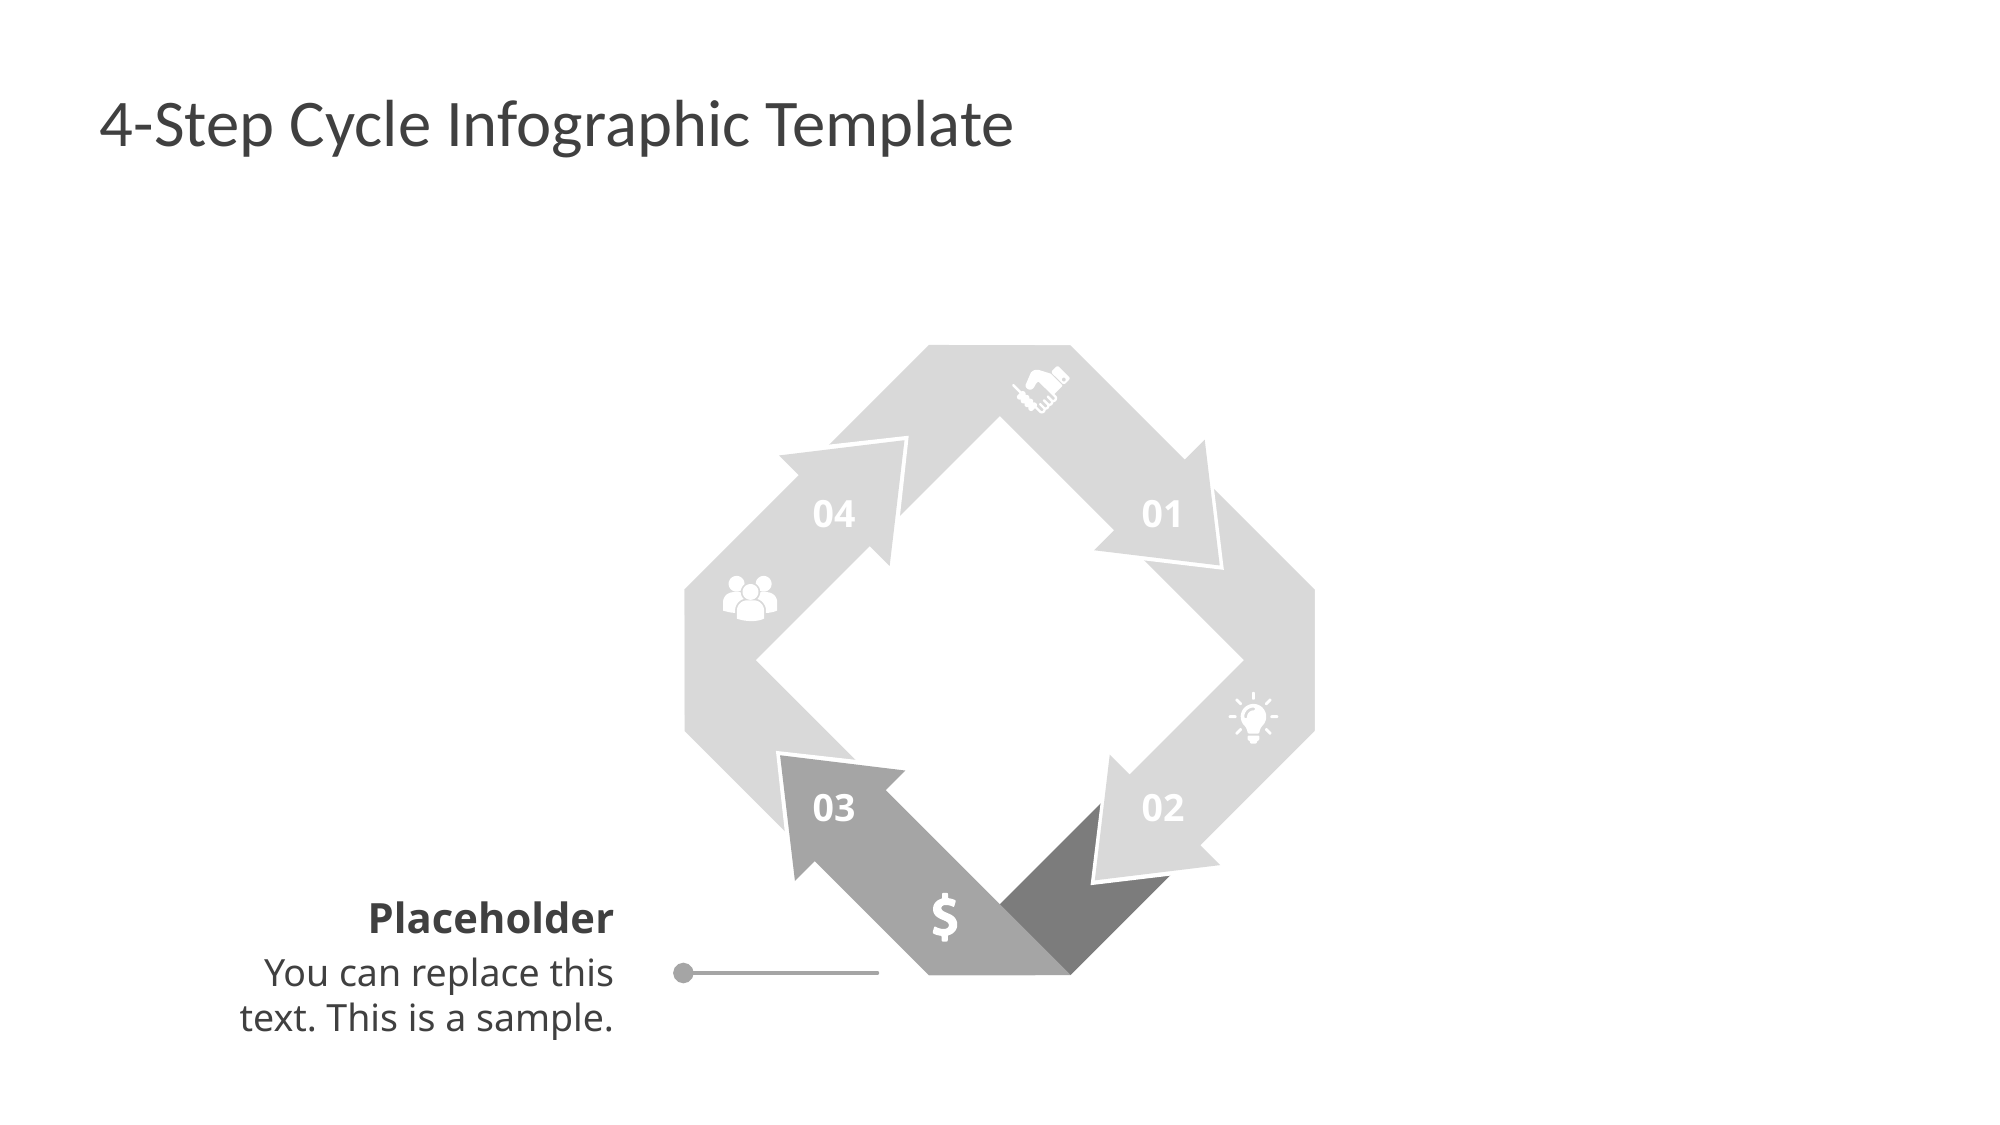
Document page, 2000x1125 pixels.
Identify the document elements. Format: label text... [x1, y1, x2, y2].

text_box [186, 884, 630, 1049]
title 4-Step Cycle Infographic Template [99, 61, 1376, 179]
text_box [596, 256, 1404, 1064]
